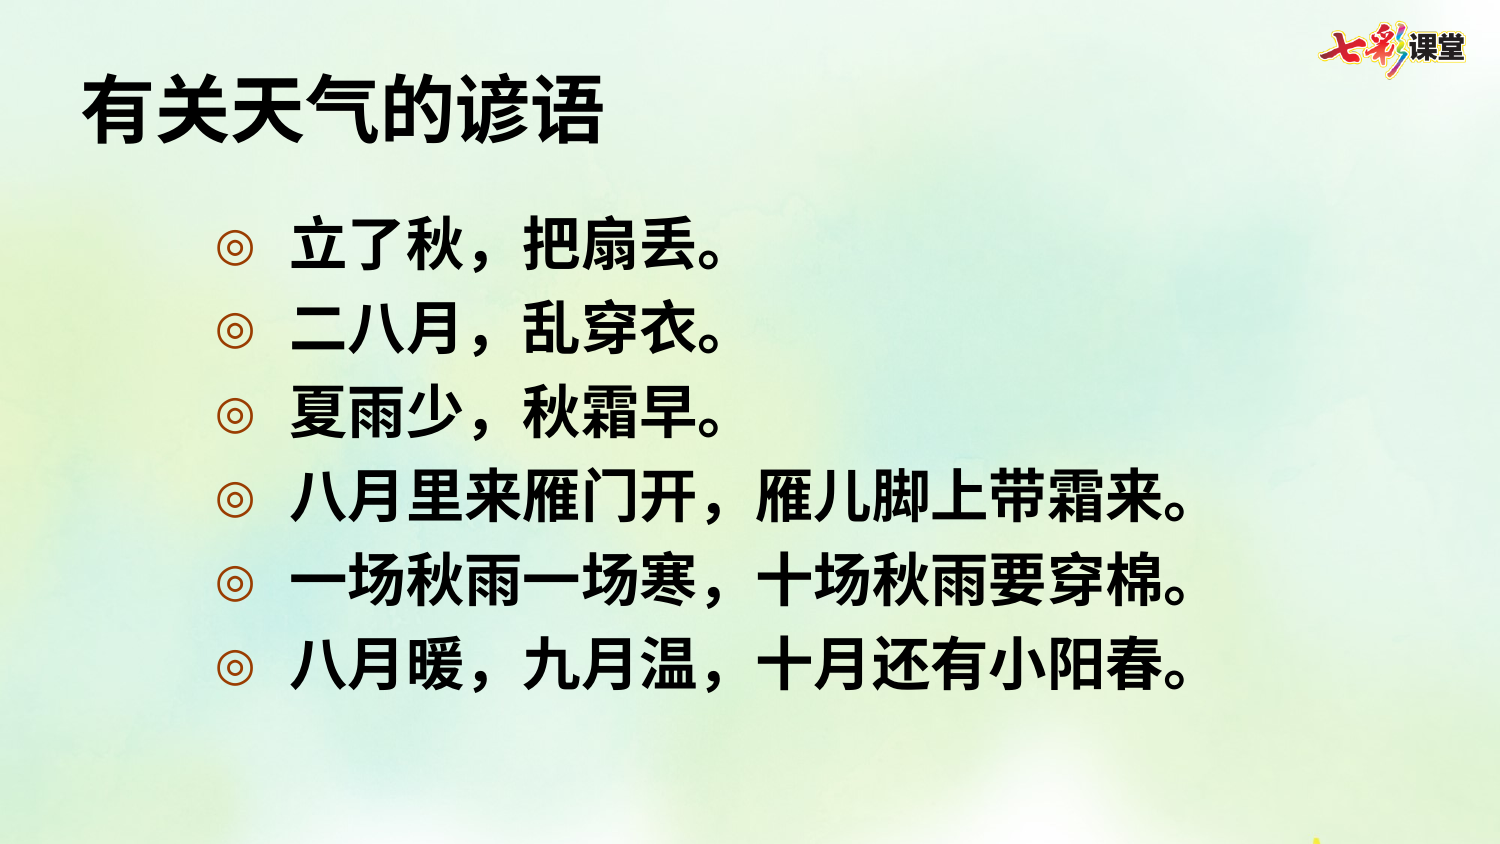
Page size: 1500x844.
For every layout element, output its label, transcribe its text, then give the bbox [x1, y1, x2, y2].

text_box 立了秋，把扇丢。 二八月，乱穿衣。 夏雨少，秋霜早。 八月里来雁门开，雁儿脚上带霜来。 一场秋雨一场寒，十场秋雨要穿棉。 八月暖，九月温，十月还有小阳春。 [200, 185, 1365, 705]
text_box 有关天气的谚语 [65, 55, 691, 161]
picture [0, 0, 1500, 844]
